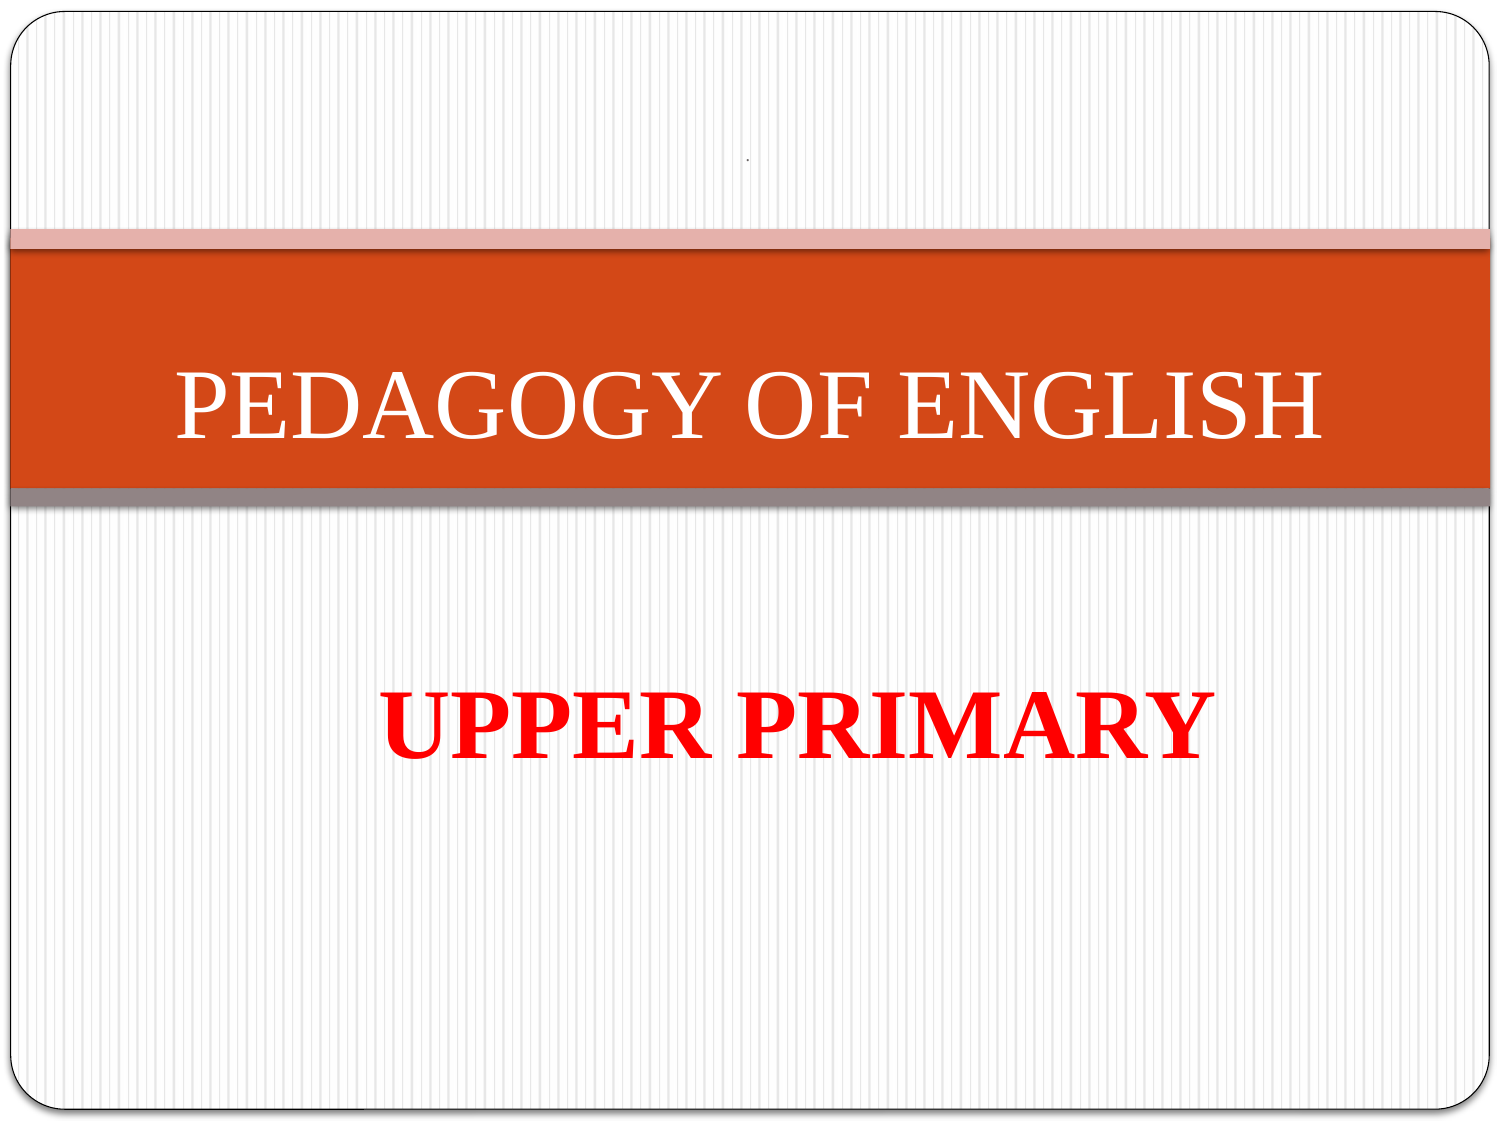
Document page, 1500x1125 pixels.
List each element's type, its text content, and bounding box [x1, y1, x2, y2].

title PEDAGOGY OF ENGLISH UPPER PRIMARY [150, 87, 1425, 1037]
